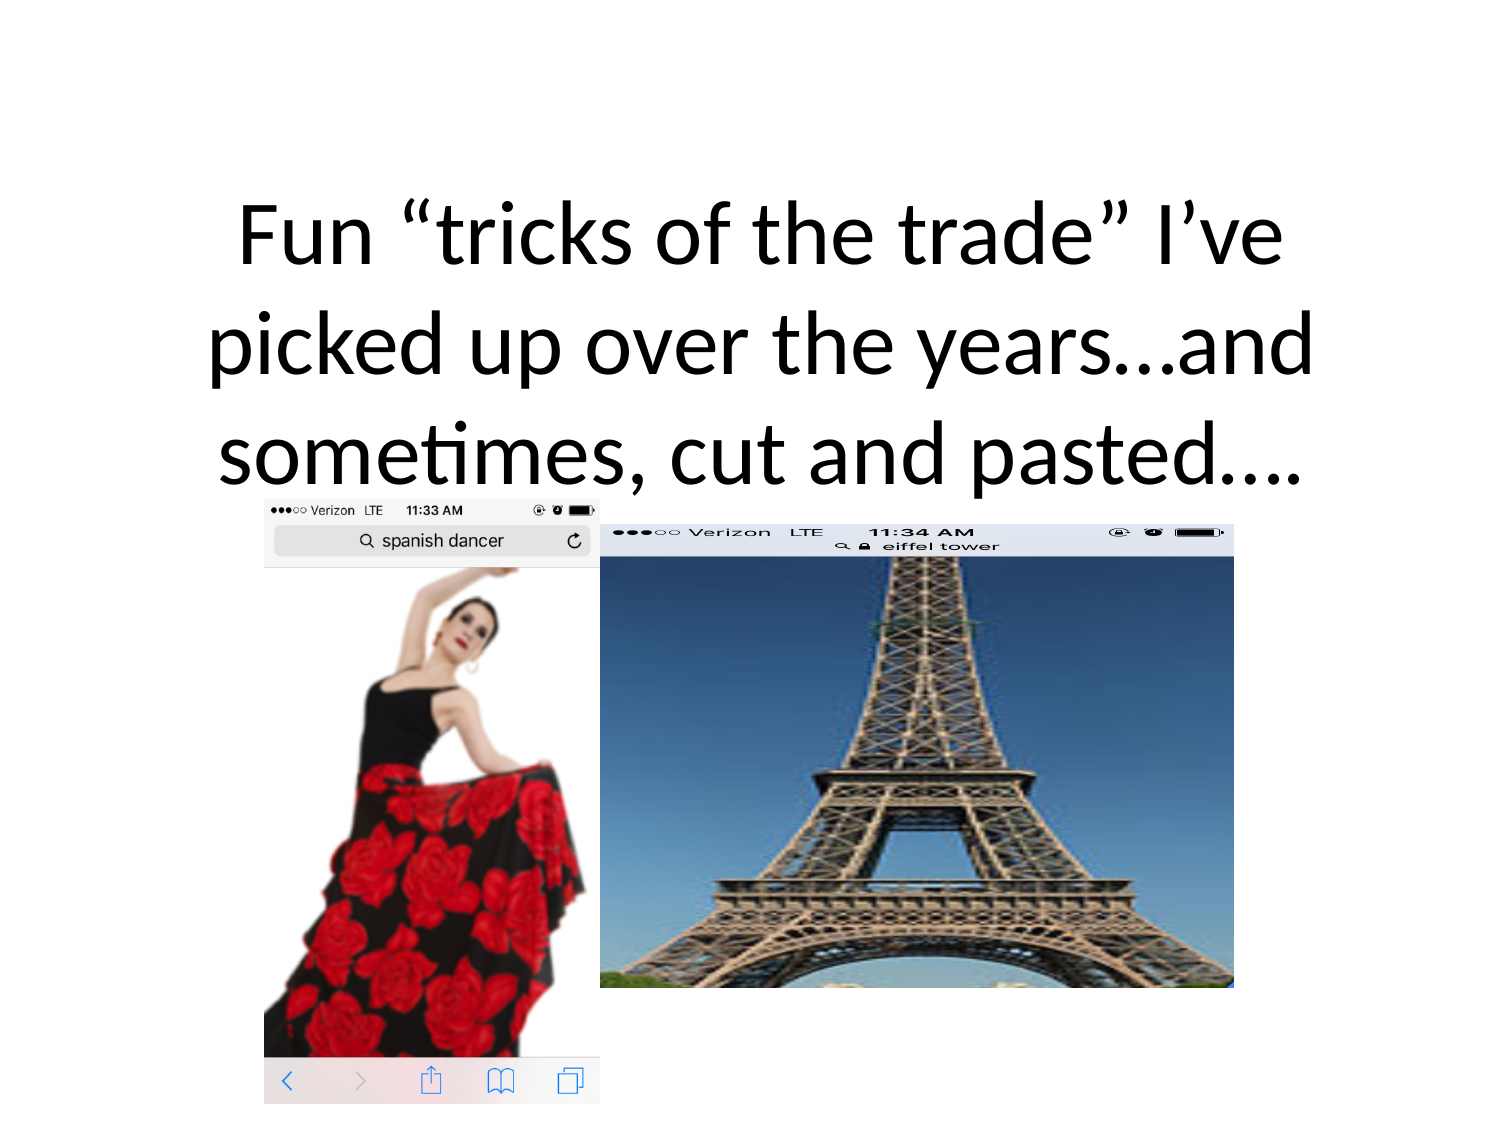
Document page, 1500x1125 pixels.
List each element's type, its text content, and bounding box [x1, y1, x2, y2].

title Fun “tricks of the trade” I’ve picked up over the years…and sometimes, cut and pasted…. [125, 125, 1400, 550]
picture [264, 499, 1234, 1104]
